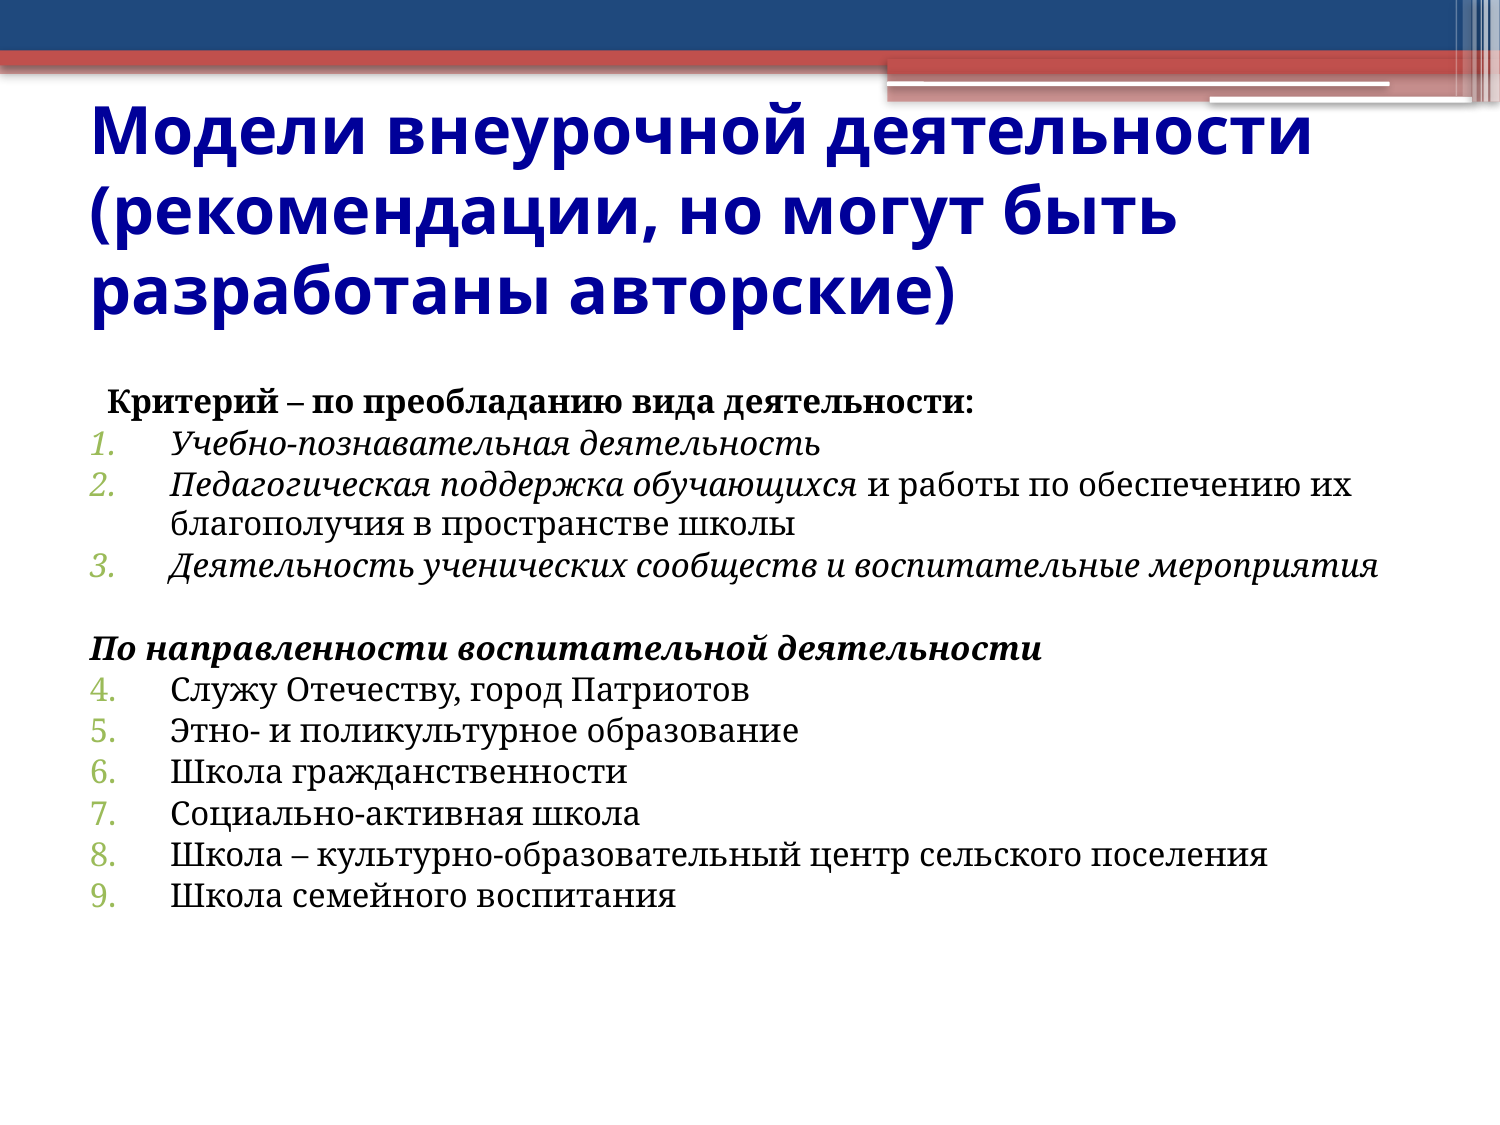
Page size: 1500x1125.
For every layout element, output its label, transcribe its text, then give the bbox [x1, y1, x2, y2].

list Критерий – по преобладанию вида деятельности: Учебно-познавательная деятельность Педагогическая поддержка обучающихся и работы по обеспечению их благополучия в пространстве школы Деятельность ученических сообществ и воспитательные мероприятия По направленности воспитательной деятельности Служу Отечеству, город Патриотов Этно- и поликультурное образование Школа гражданственности Социально-активная школа Школа – культурно-образовательный центр сельского поселения Школа семейного воспитания [75, 373, 1459, 1083]
title Модели внеурочной деятельности (рекомендации, но могут быть разработаны авторские) [75, 101, 1425, 315]
